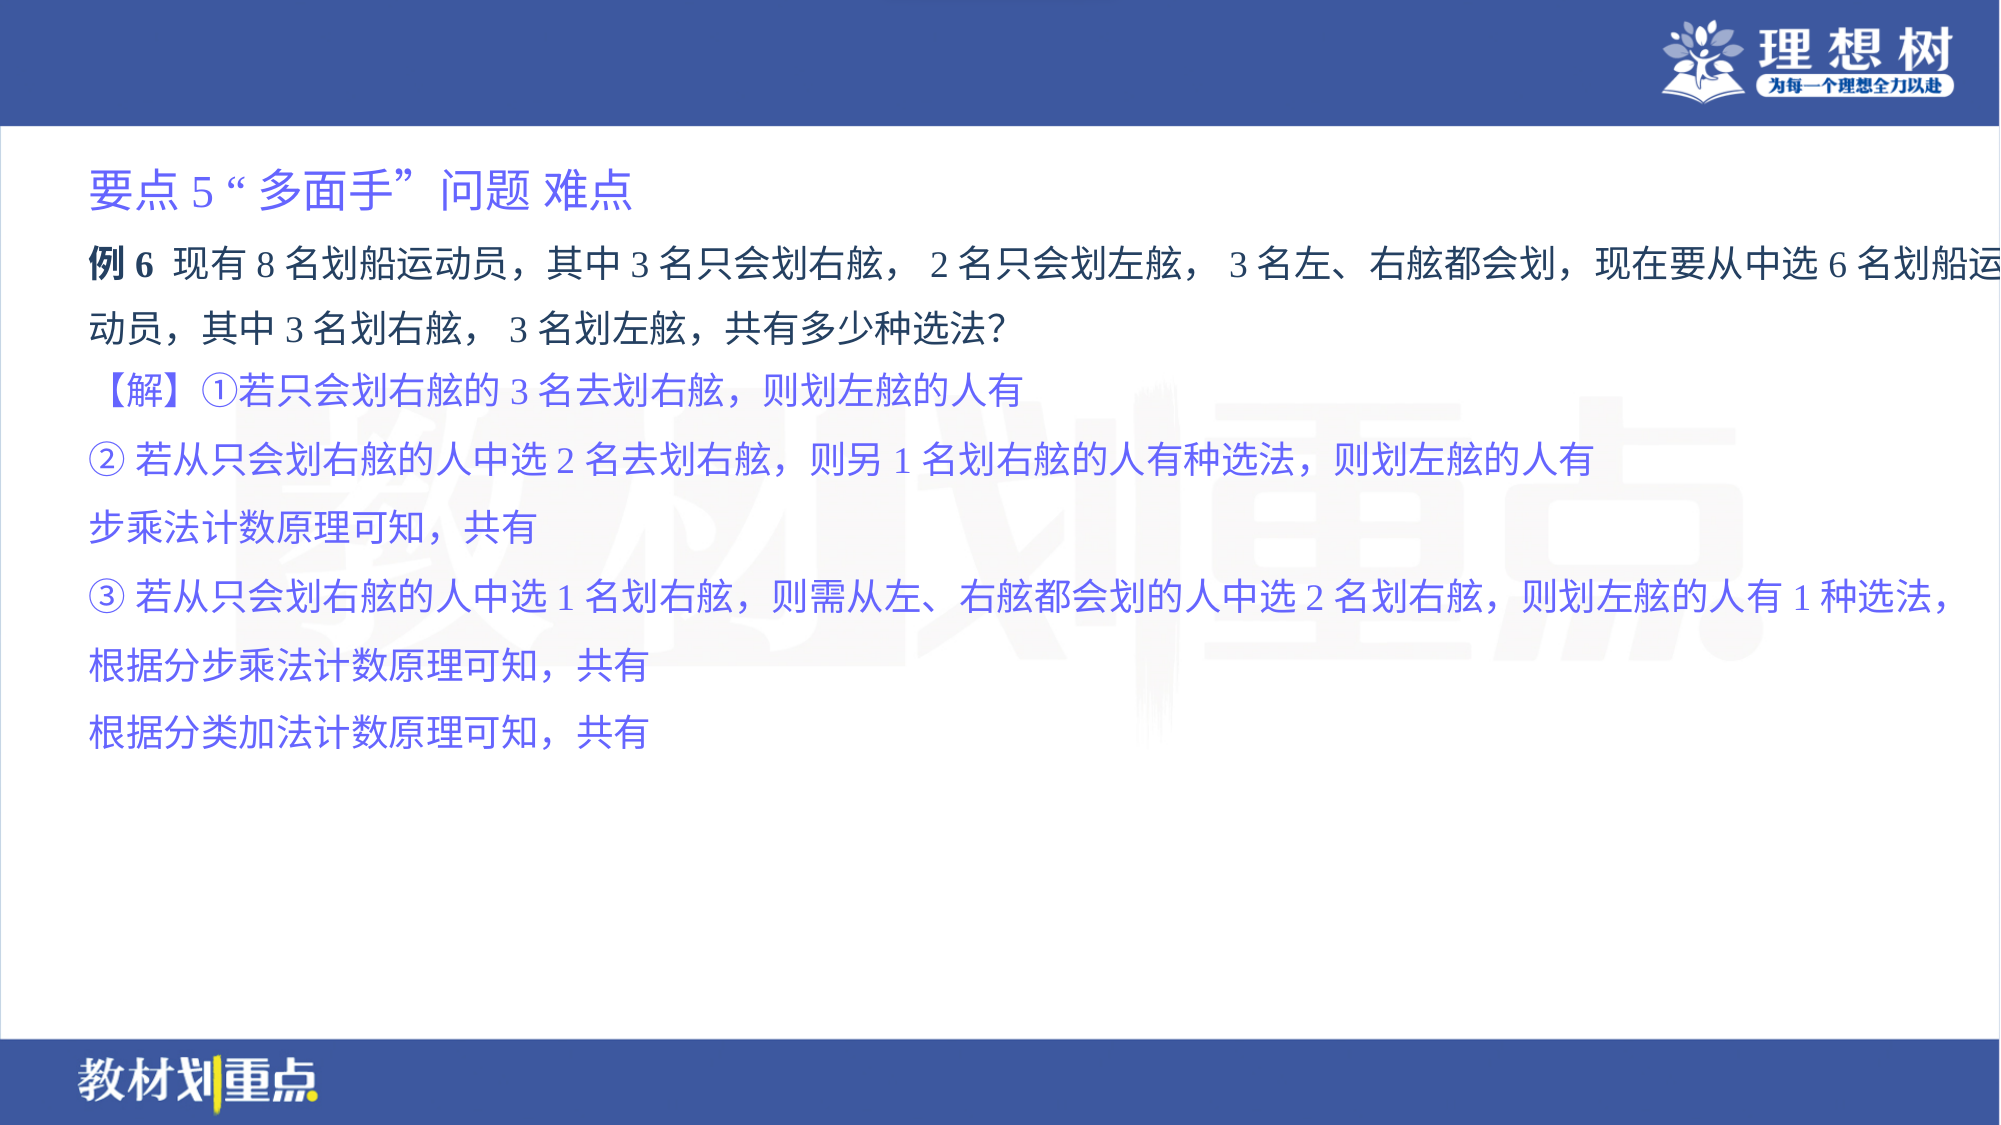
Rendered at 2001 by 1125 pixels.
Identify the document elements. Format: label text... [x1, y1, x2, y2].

picture [0, 0, 2000, 1125]
text_box 例6 现有8名划船运动员，其中3名只会划右舷，2名只会划左舷，3名左、右舷都会划，现在要从中选6名划船运 动员，其中3名划右舷，3名划左舷，共有多少种选法？ [88, 216, 1911, 343]
text_box 要点5 “多面手”问题 难点 [88, 135, 1911, 216]
